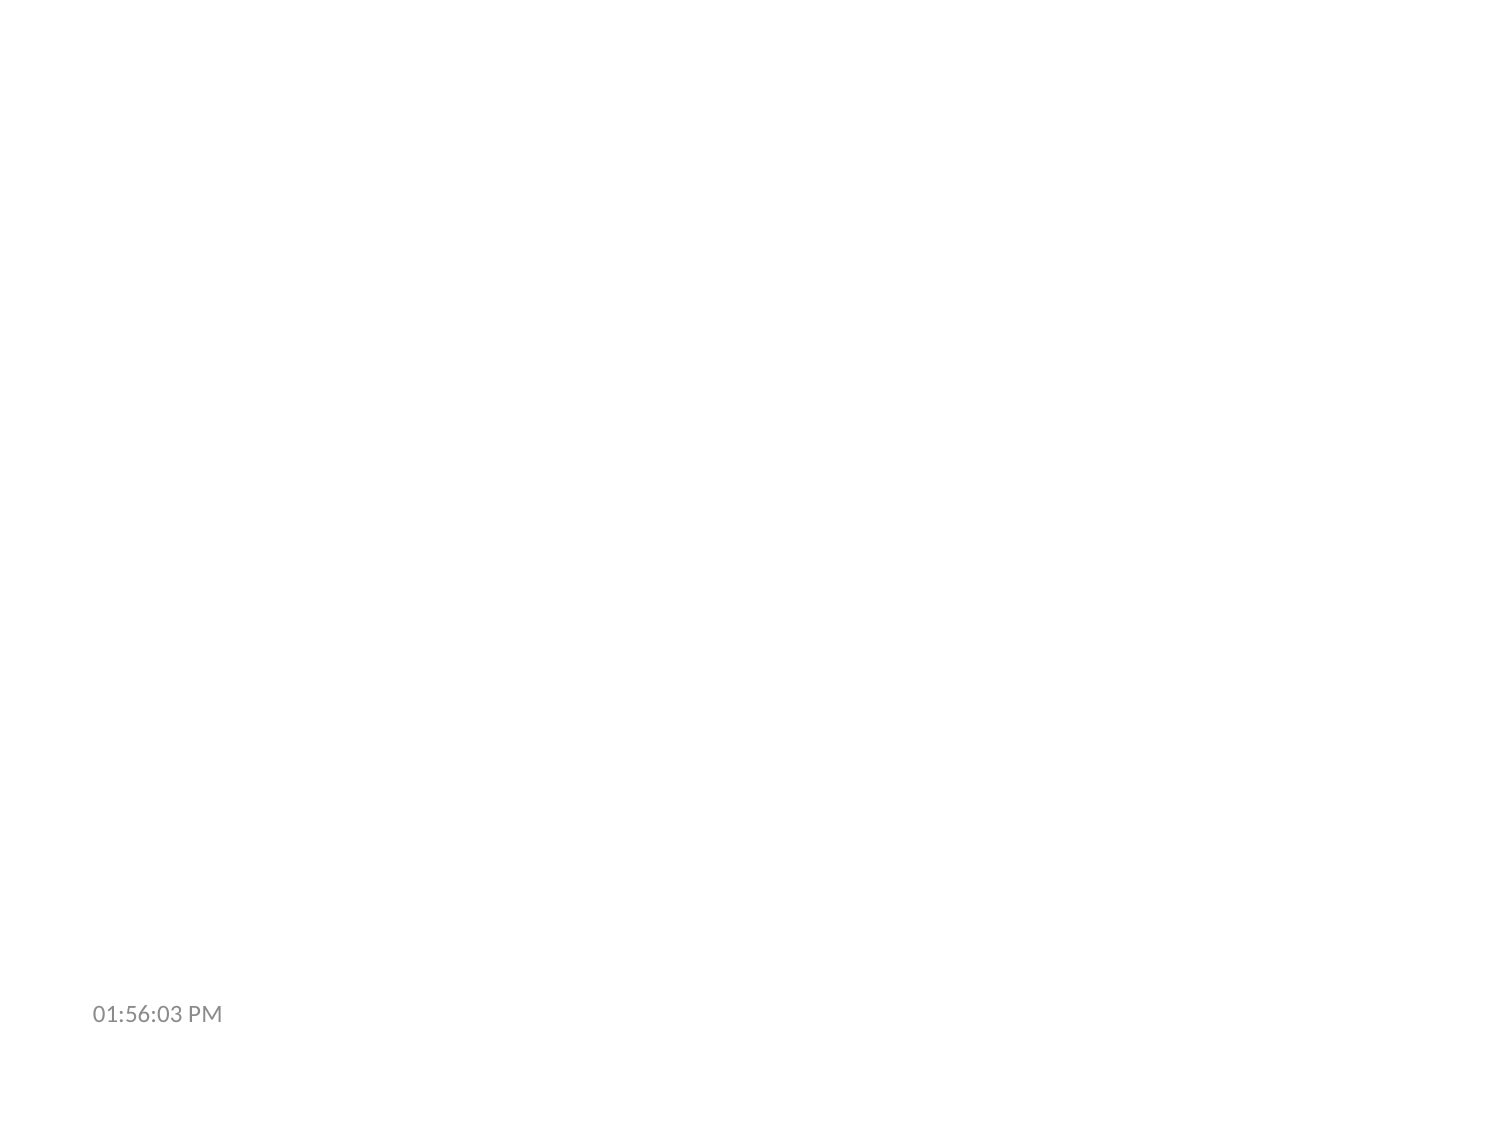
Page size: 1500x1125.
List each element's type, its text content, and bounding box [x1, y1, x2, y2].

text_box 3:35:09 PM [77, 982, 428, 1043]
